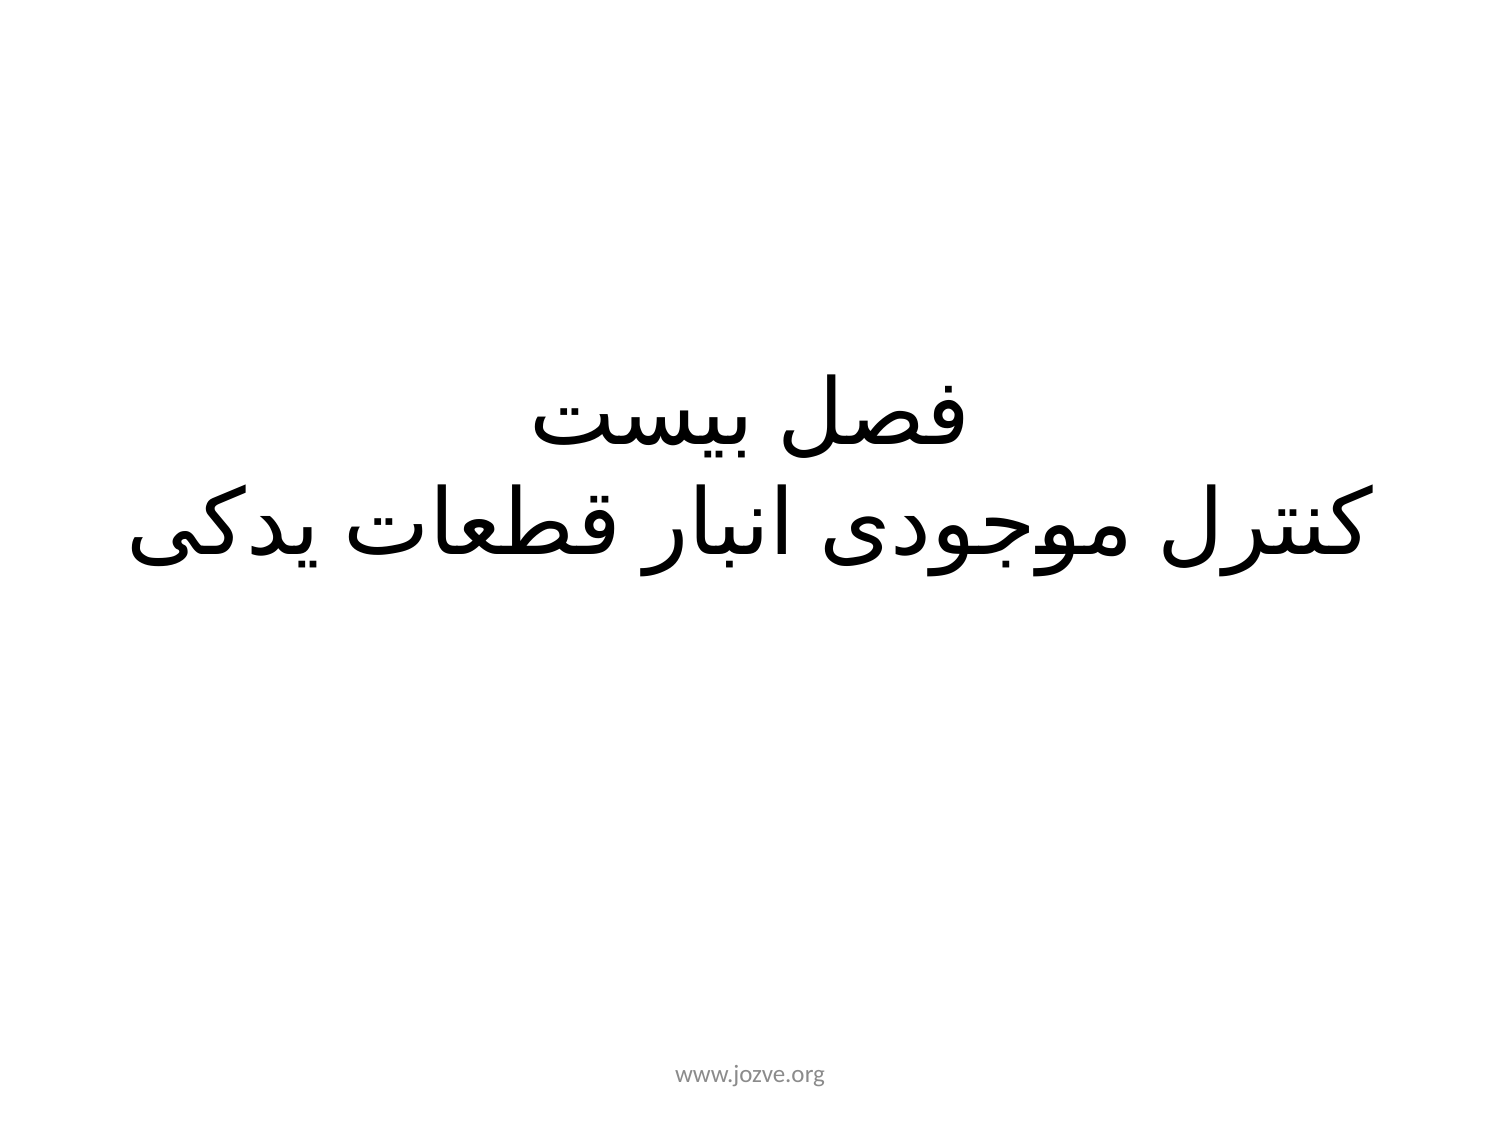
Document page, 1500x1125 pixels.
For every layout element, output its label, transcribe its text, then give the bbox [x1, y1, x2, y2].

footer www.jozve.org [512, 1042, 988, 1103]
title فصل بیست کنترل موجودی انبار قطعات یدکی [75, 45, 1425, 882]
